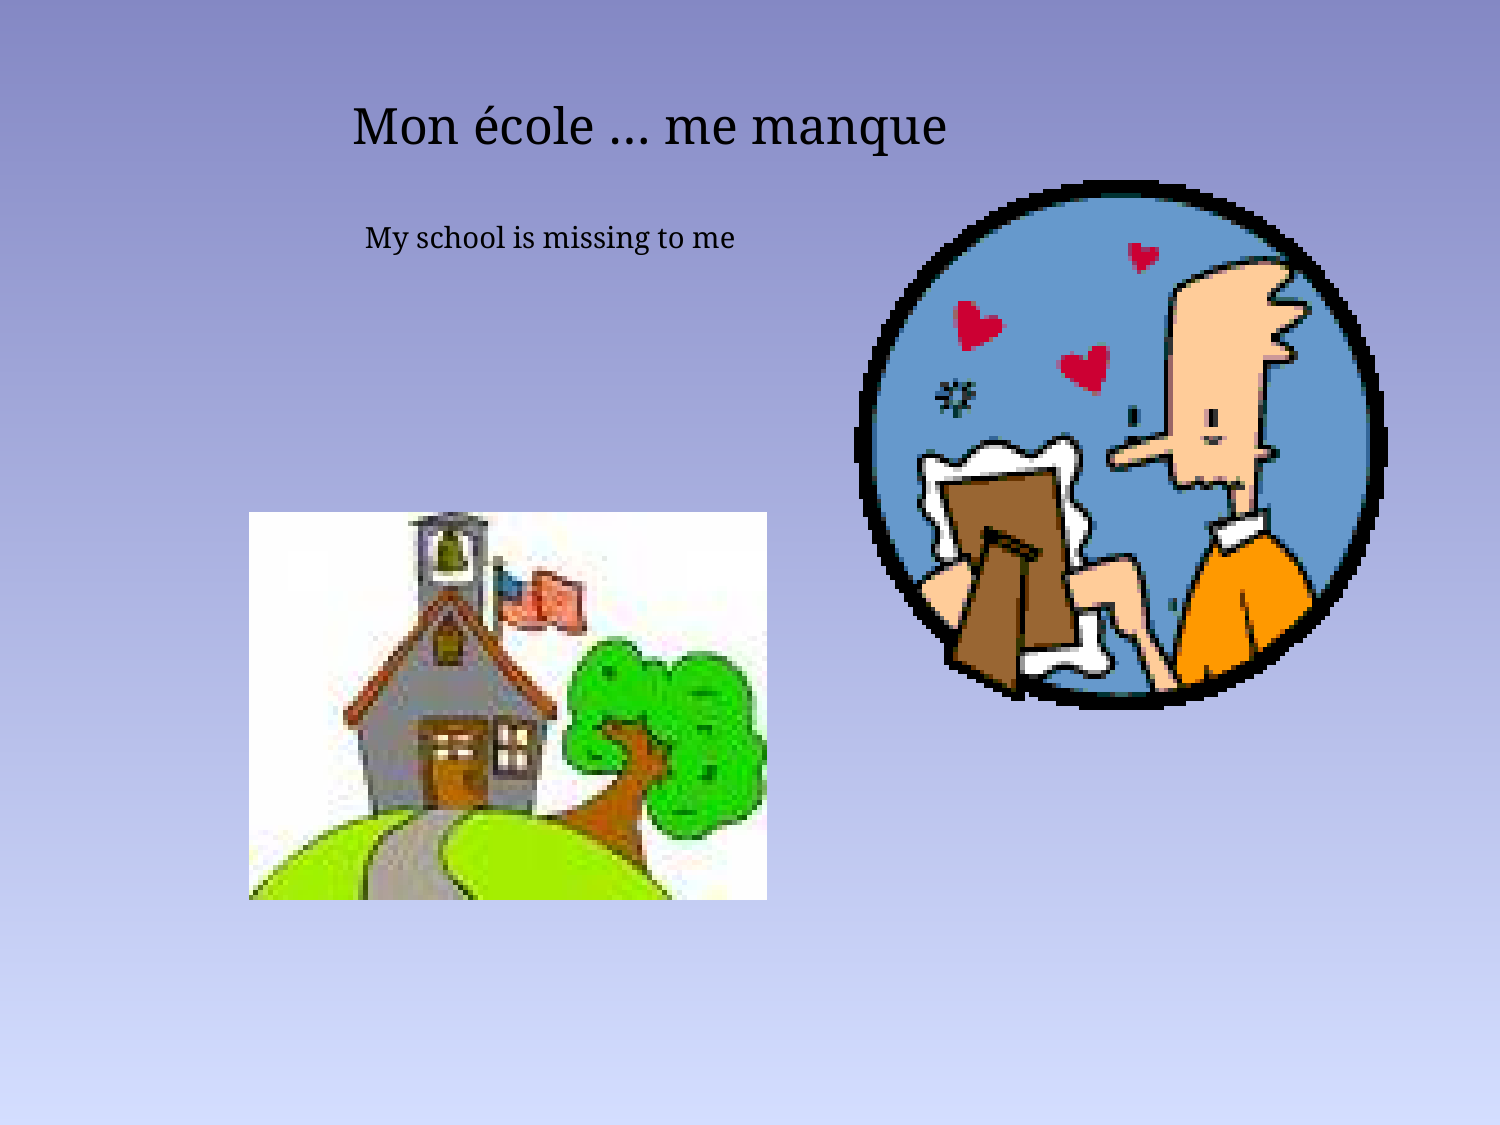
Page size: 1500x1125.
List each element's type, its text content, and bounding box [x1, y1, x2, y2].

text_box My school is missing to me [349, 212, 813, 263]
picture [249, 512, 767, 901]
text_box Mon école … me manque [337, 87, 975, 163]
picture [837, 149, 1411, 724]
